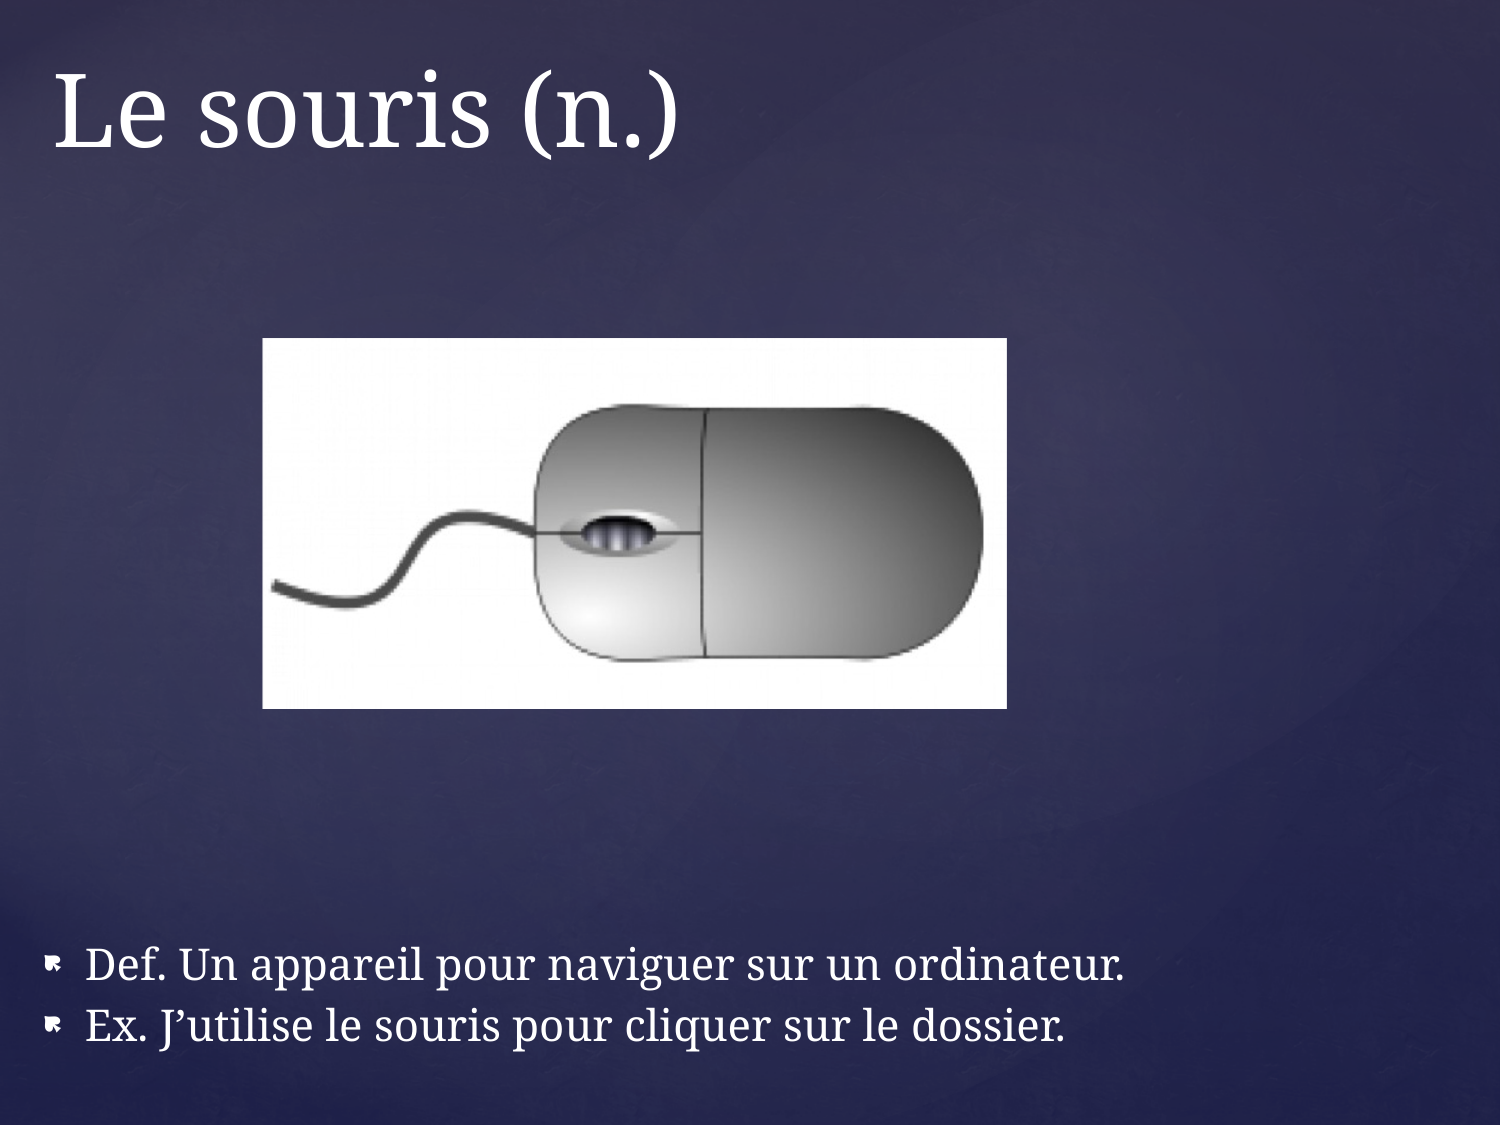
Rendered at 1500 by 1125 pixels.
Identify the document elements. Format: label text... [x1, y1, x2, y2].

title Le souris (n.) [37, 24, 1275, 175]
picture [264, 150, 1006, 896]
list Def. Un appareil pour naviguer sur un ordinateur. Ex. J’utilise le souris pour cliquer sur le dossier. [24, 900, 1400, 1088]
